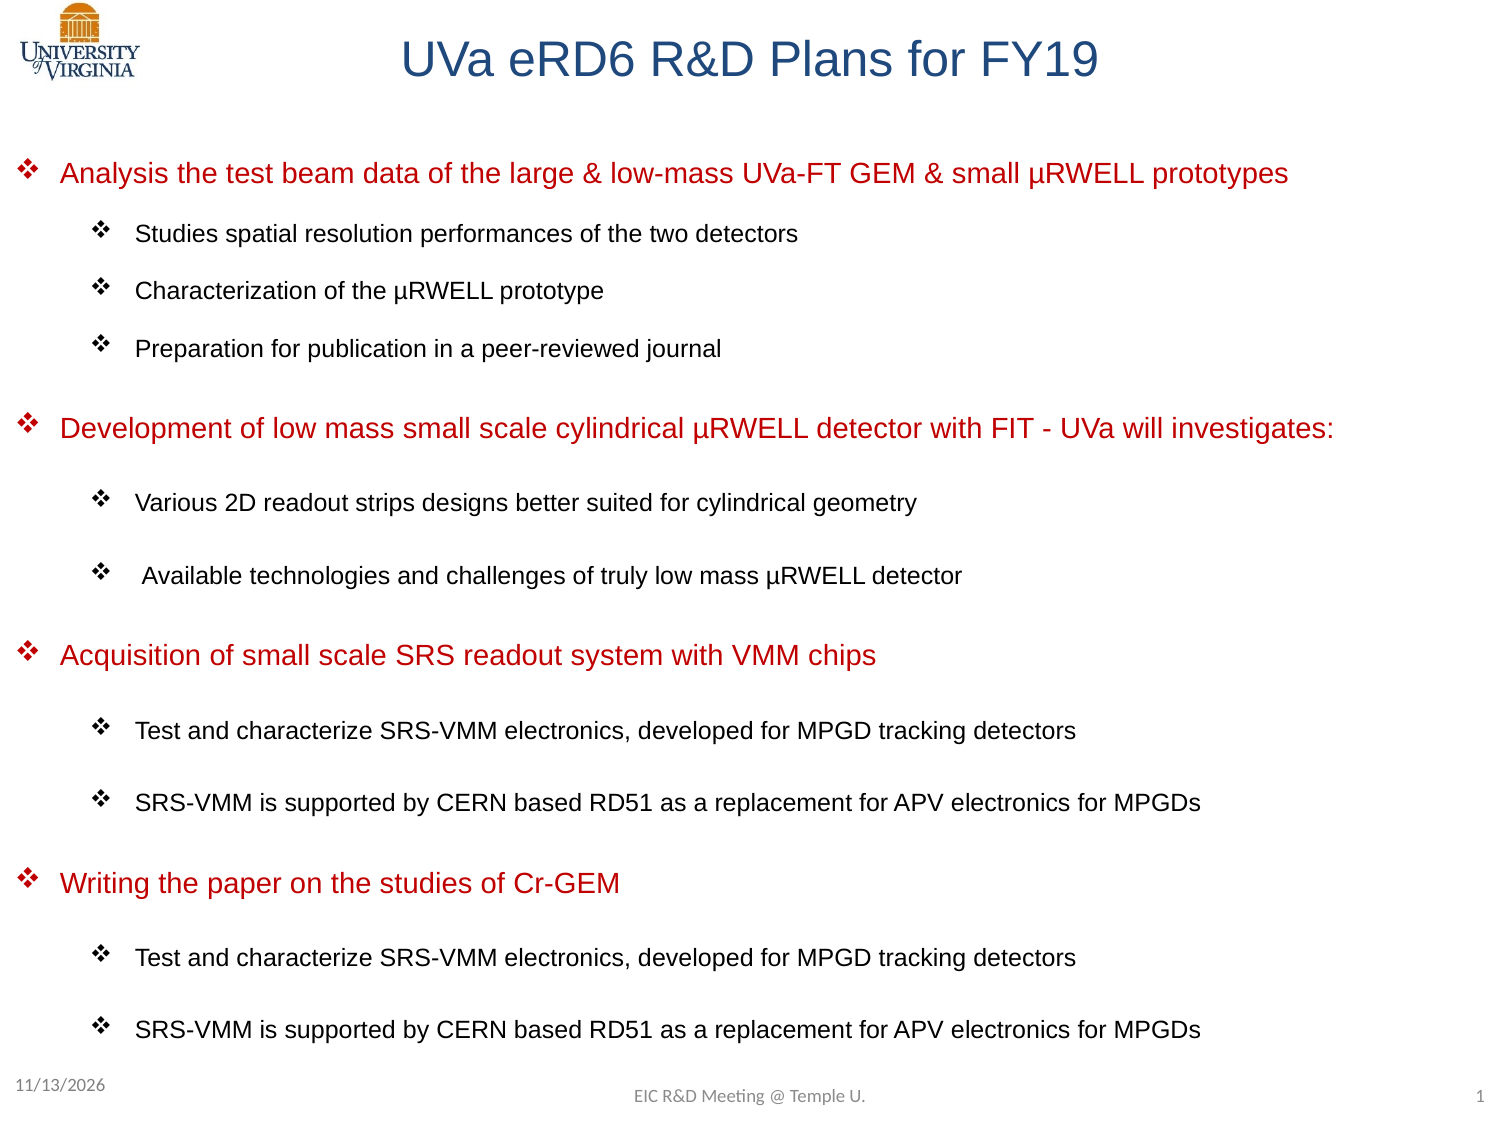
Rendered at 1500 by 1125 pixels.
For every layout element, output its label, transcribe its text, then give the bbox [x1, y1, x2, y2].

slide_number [0, 1065, 350, 1125]
text_box UVa eRD6 R&D Plans for FY19 [0, 0, 1500, 112]
slide_number 1 [1149, 1065, 1500, 1125]
text_box Analysis the test beam data of the large & low-mass UVa-FT GEM & small µRWELL prototypes Studies spatial resolution performances of the two detectors Characterization of the µRWELL prototype Preparation for publication in a peer-reviewed journal Development of low mass small scale cylindrical µRWELL detector with FIT - UVa will investigates: Various 2D readout strips designs better suited for cylindrical geometry Available technologies and challenges of truly low mass µRWELL detector Acquisition of small scale SRS readout system with VMM chips Test and characterize SRS-VMM electronics, developed for MPGD tracking detectors SRS-VMM is supported by CERN based RD51 as a replacement for APV electronics for MPGDs Writing the paper on the studies of Cr-GEM Test and characterize SRS-VMM electronics, developed for MPGD tracking detectors SRS-VMM is supported by CERN based RD51 as a replacement for APV electronics for MPGDs [0, 112, 1500, 1052]
footer EIC R&D Meeting @ Temple U. [512, 1065, 988, 1125]
